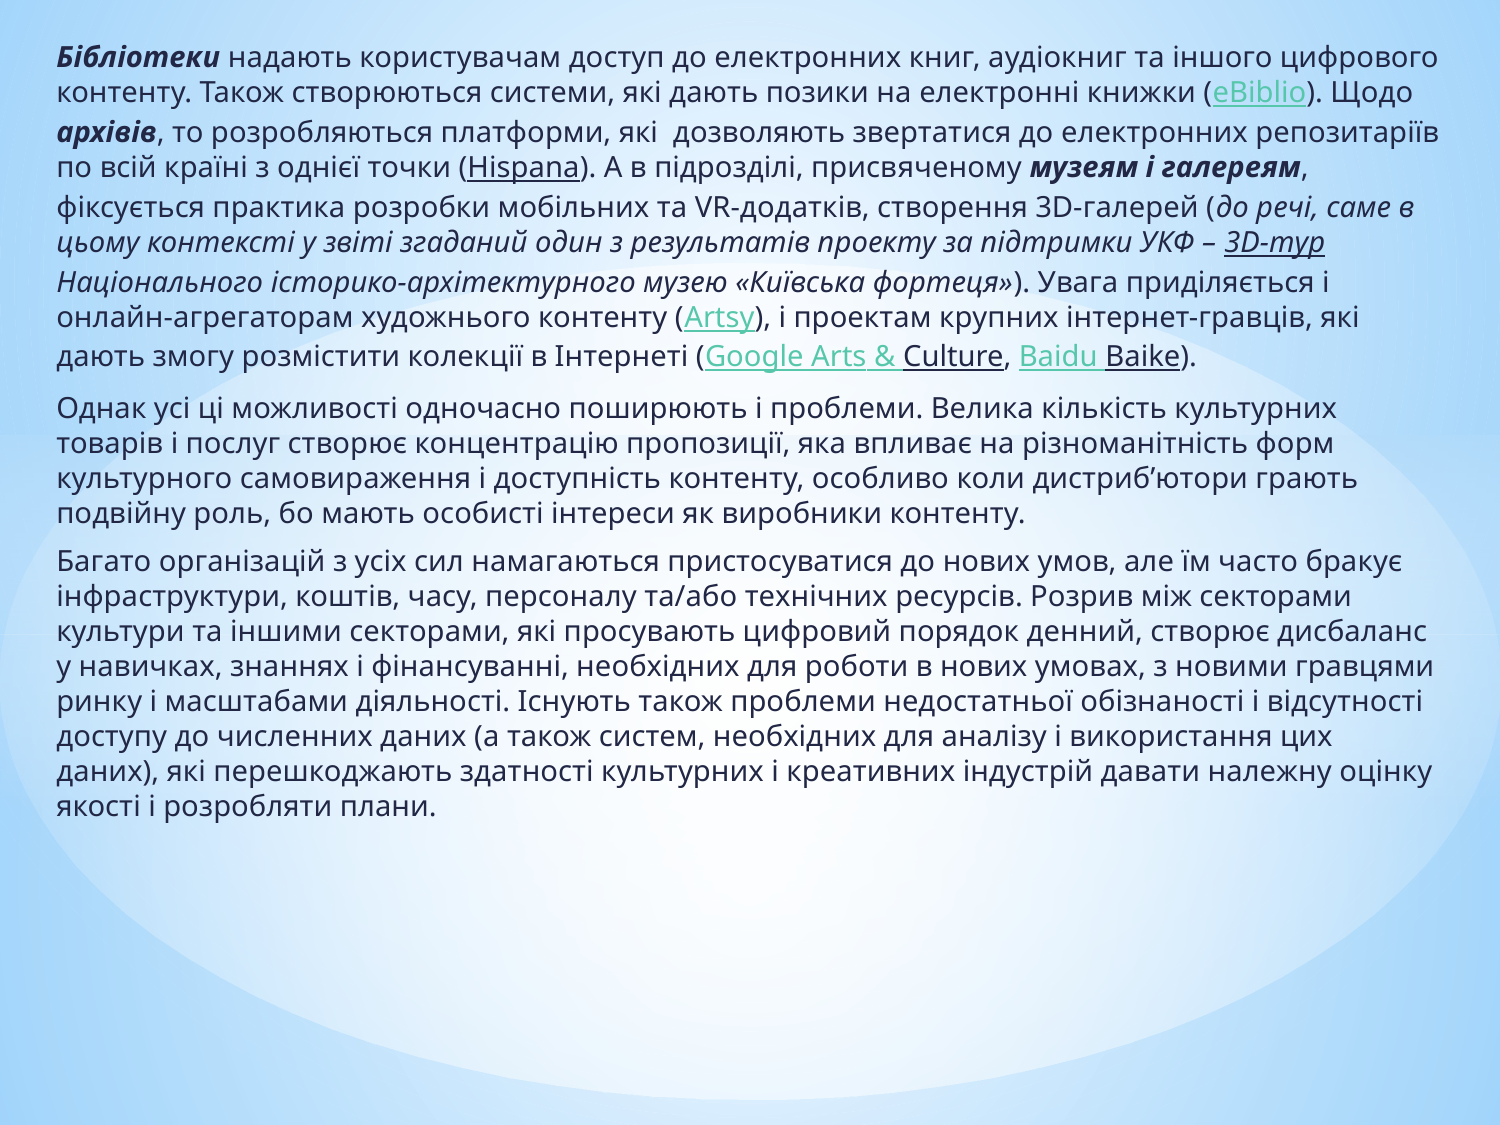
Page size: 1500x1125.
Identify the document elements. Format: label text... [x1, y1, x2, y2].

subtitle Бібліотеки надають користувачам доступ до електронних книг, аудіокниг та іншого цифрового контенту. Також створюються системи, які дають позики на електронні книжки (eBiblio). Щодо архівів, то розробляються платформи, які дозволяють звертатися до електронних репозитаріїв по всій країні з однієї точки (Hispana). А в підрозділі, присвяченому музеям і галереям, фіксується практика розробки мобільних та VR-додатків, створення 3D-галерей (до речі, саме в цьому контексті у звіті згаданий один з результатів проекту за підтримки УКФ – 3D-тур Національного історико-архітектурного музею «Київська фортеця»). Увага приділяється і онлайн-агрегаторам художнього контенту (Artsy), і проектам крупних інтернет-гравців, які дають змогу розмістити колекції в Інтернеті (Google Arts & Culture, Baidu Baike). Однак усі ці можливості одночасно поширюють і проблеми. Велика кількість культурних товарів і послуг створює концентрацію пропозиції, яка впливає на різноманітність форм культурного самовираження і доступність контенту, особливо коли дистриб’ютори грають подвійну роль, бо мають особисті інтереси як виробники контенту. Багато організацій з усіх сил намагаються пристосуватися до нових умов, але їм часто бракує інфраструктури, коштів, часу, персоналу та/або технічних ресурсів. Розрив між секторами культури та іншими секторами, які просувають цифровий порядок денний, створює дисбаланс у навичках, знаннях і фінансуванні, необхідних для роботи в нових умовах, з новими гравцями ринку і масштабами діяльності. Існують також проблеми недостатньої обізнаності і відсутності доступу до численних даних (а також систем, необхідних для аналізу і використання цих даних), які перешкоджають здатності культурних і креативних індустрій давати належну оцінку якості і розробляти плани. [41, 30, 1459, 1059]
